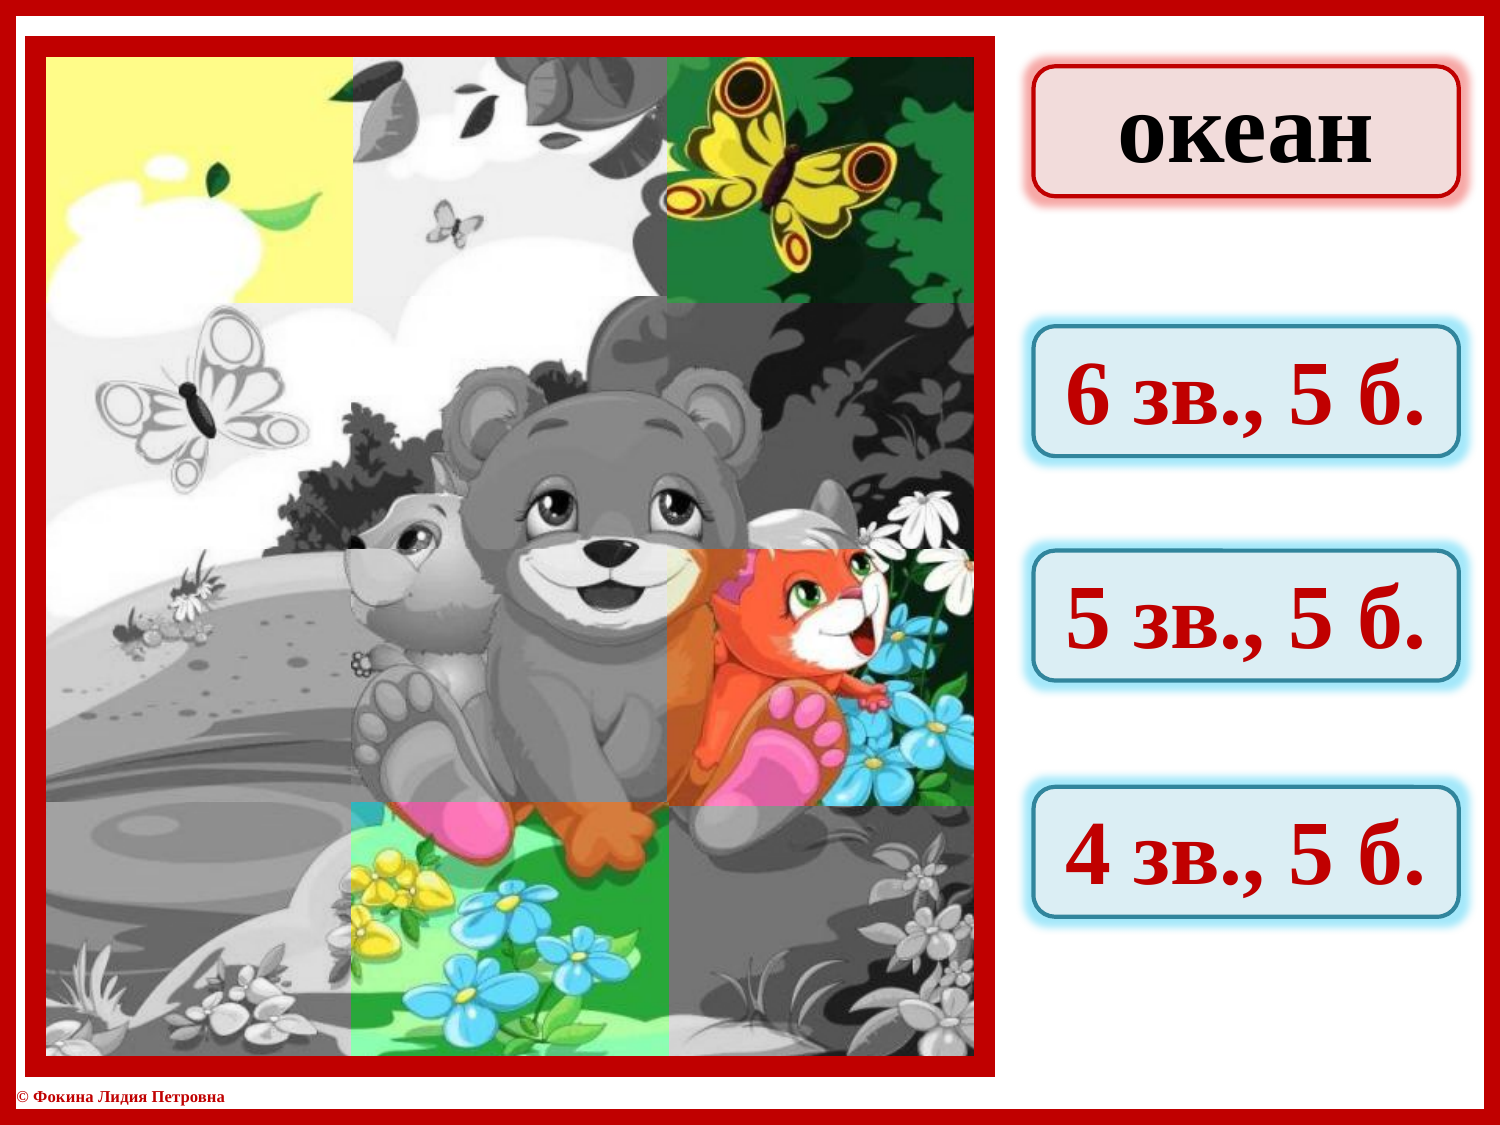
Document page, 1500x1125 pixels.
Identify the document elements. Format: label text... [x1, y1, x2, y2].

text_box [34, 46, 985, 1061]
text_box 4 зв., 5 б. [1031, 784, 1461, 919]
text_box 6 зв., 5 б. [1031, 324, 1461, 459]
text_box океан [1031, 64, 1461, 199]
text_box 5 зв., 5 б. [1031, 548, 1461, 683]
